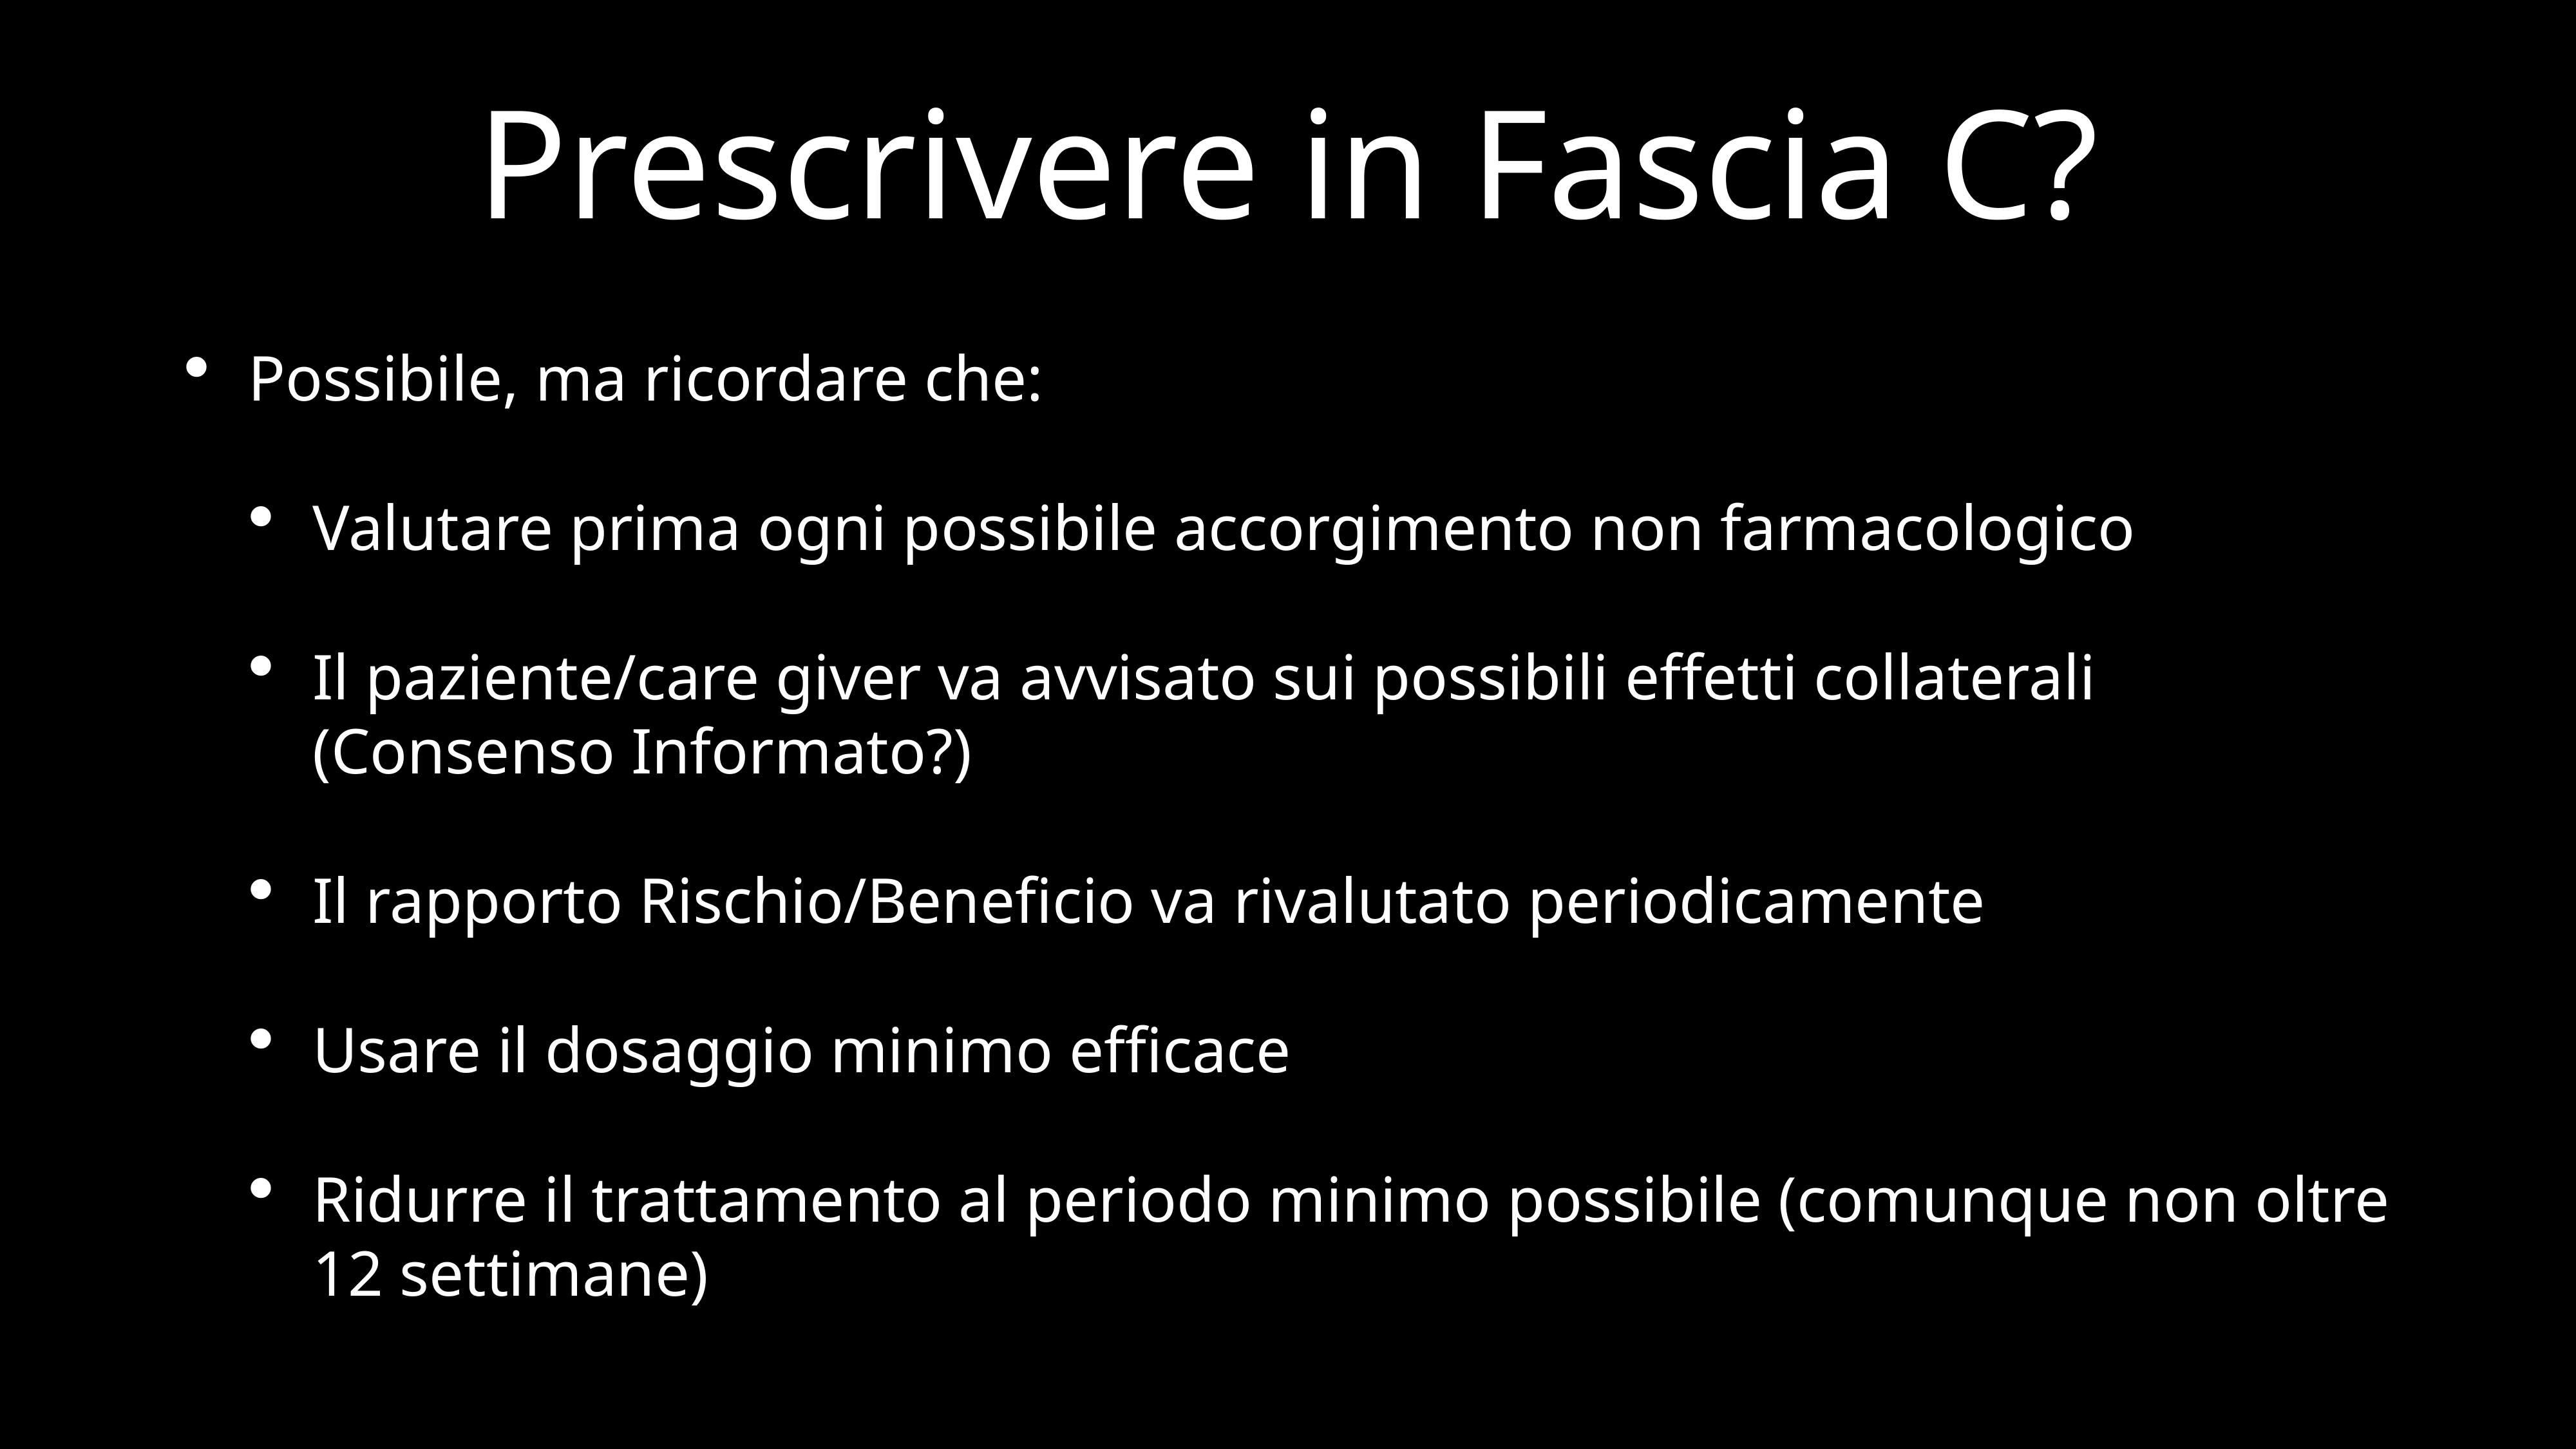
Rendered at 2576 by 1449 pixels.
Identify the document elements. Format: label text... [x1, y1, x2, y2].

title Prescrivere in Fascia C? [178, 37, 2398, 279]
list Possibile, ma ricordare che: Valutare prima ogni possibile accorgimento non farmacologico Il paziente/care giver va avvisato sui possibili effetti collaterali (Consenso Informato?) Il rapporto Rischio/Beneficio va rivalutato periodicamente Usare il dosaggio minimo efficace Ridurre il trattamento al periodo minimo possibile (comunque non oltre 12 settimane) [178, 332, 2398, 1316]
